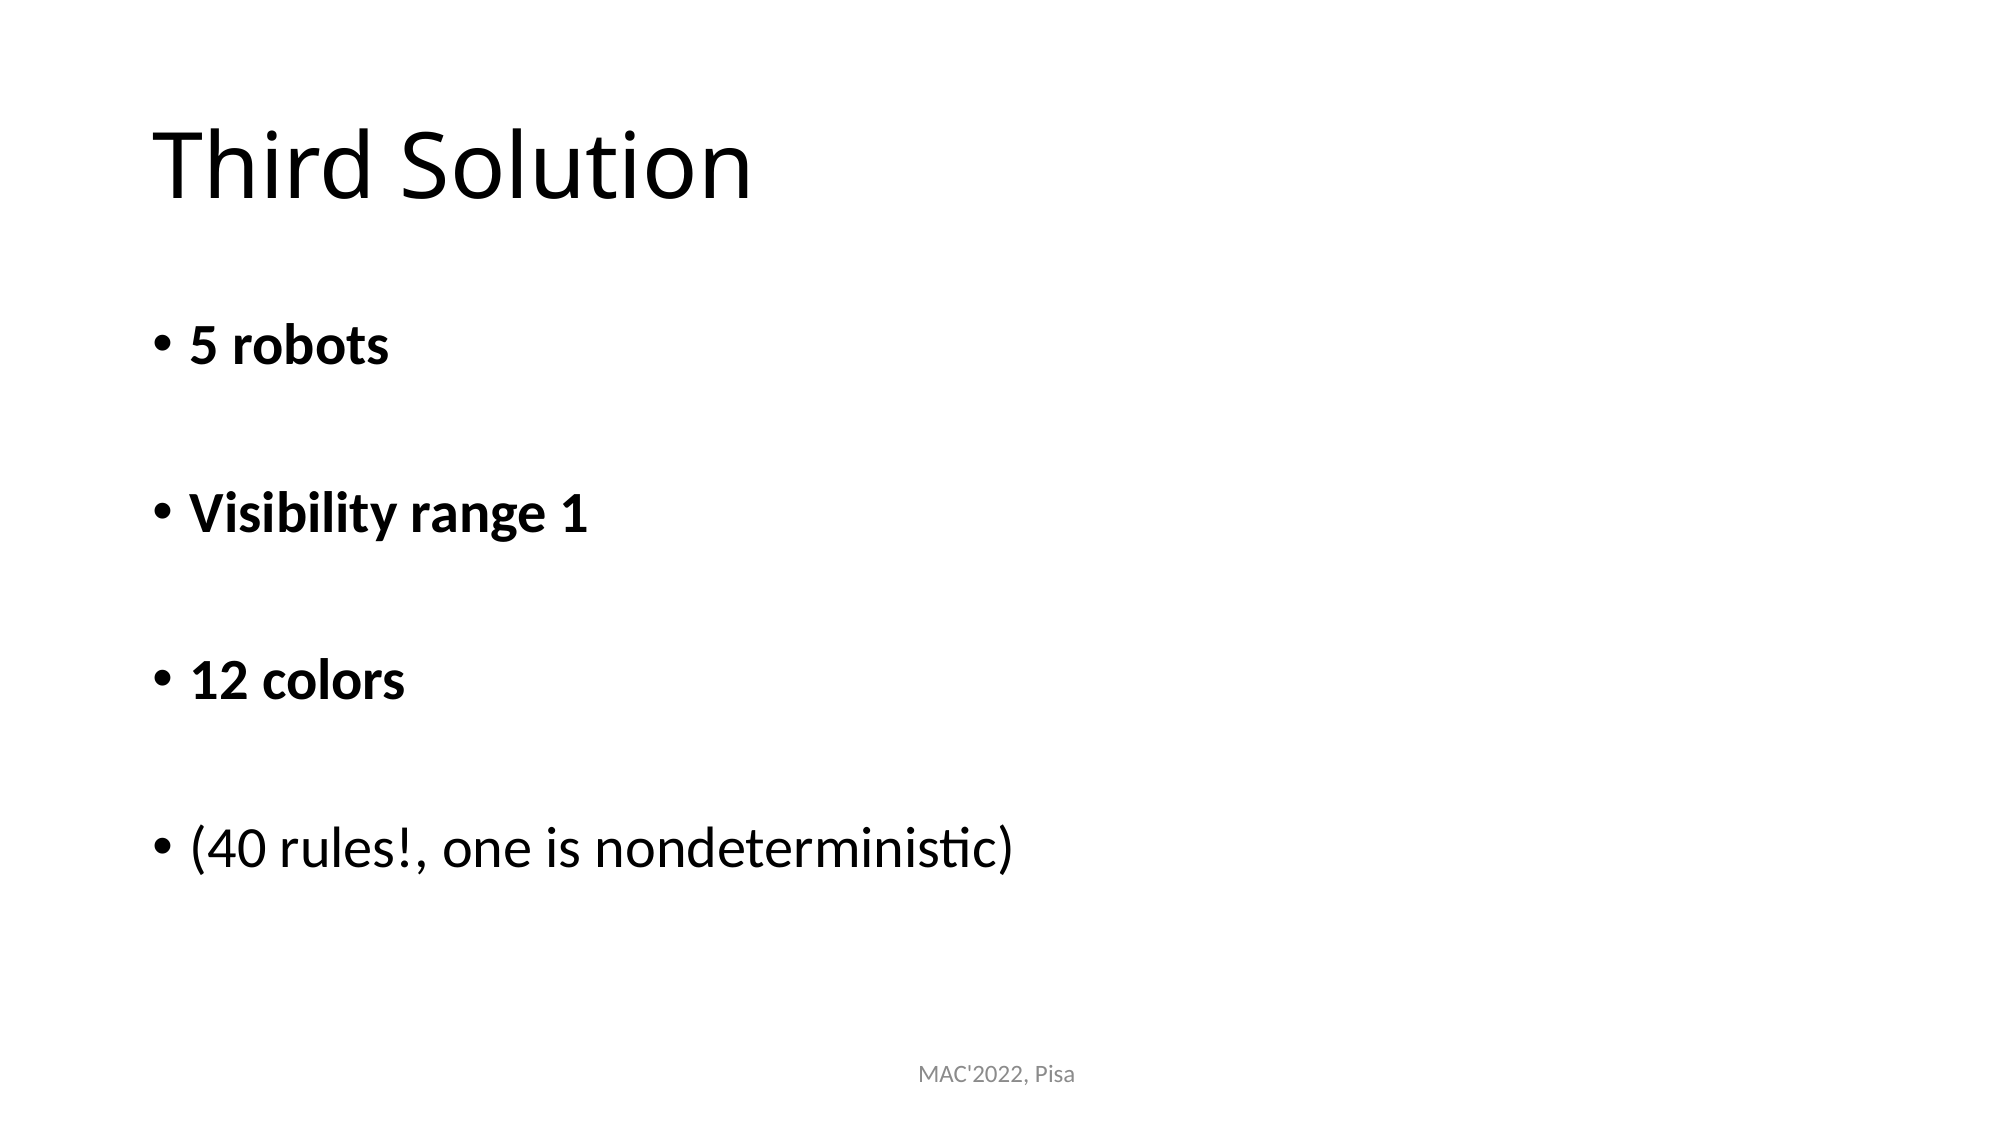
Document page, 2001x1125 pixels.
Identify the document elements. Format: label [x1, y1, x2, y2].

footer [662, 1042, 1338, 1103]
list [137, 216, 1863, 1014]
title [137, 59, 1863, 216]
